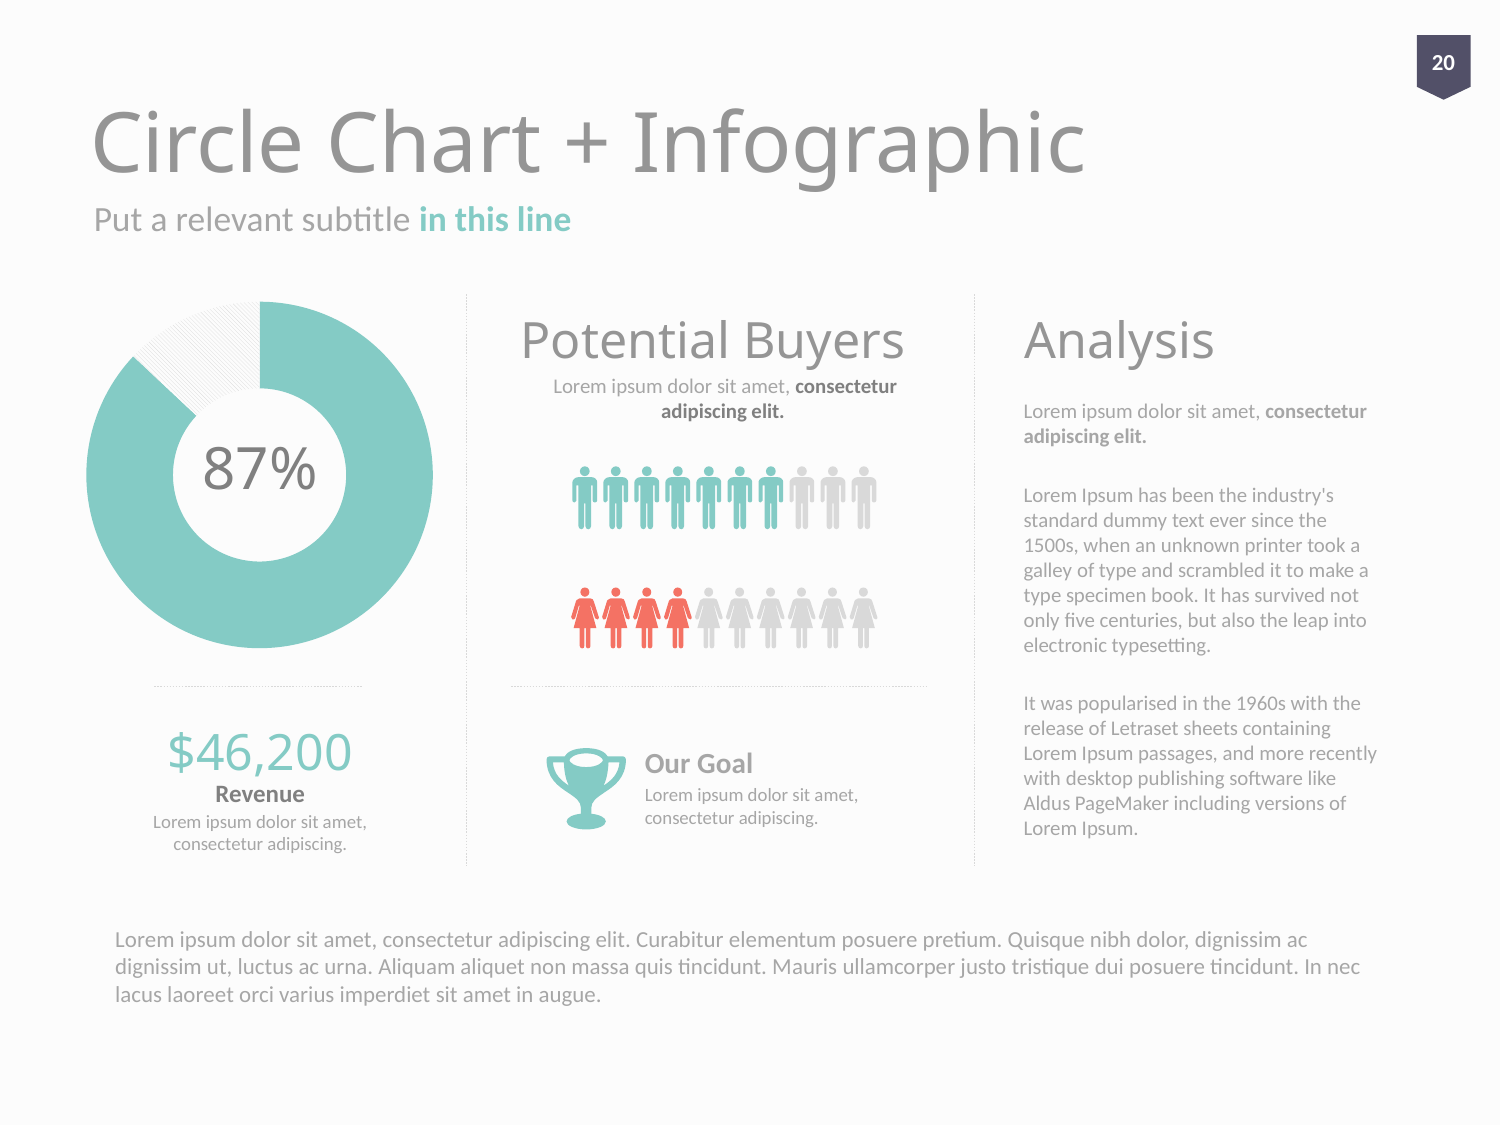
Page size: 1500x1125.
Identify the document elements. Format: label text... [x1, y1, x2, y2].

text_box 20 [1414, 33, 1473, 102]
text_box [497, 279, 951, 427]
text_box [546, 736, 903, 858]
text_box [572, 466, 877, 530]
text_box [570, 587, 878, 649]
text_box Lorem ipsum dolor sit amet, consectetur adipiscing elit. Curabitur elementum posuere pretium. Quisque nibh dolor, dignissim ac dignissim ut, luctus ac urna. Aliquam aliquet non massa quis tincidunt. Mauris ullamcorper justo tristique dui posuere tincidunt. In nec lacus laoreet orci varius imperdiet sit amet in augue. [100, 916, 1412, 1051]
text_box Put a relevant subtitle in this line [78, 177, 1429, 257]
list Lorem ipsum dolor sit amet, consectetur adipiscing elit. Lorem Ipsum has been the industry's standard dummy text ever since the 1500s, when an unknown printer took a galley of type and scrambled it to make a type specimen book. It has survived not only five centuries, but also the leap into electronic typesetting. It was popularised in the 1960s with the release of Letraset sheets containing Lorem Ipsum passages, and more recently with desktop publishing software like Aldus PageMaker including versions of Lorem Ipsum. [1008, 390, 1399, 916]
title Circle Chart + Infographic [75, 45, 1425, 233]
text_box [136, 686, 385, 865]
text_box Analysis [1009, 280, 1424, 397]
chart [78, 288, 441, 662]
